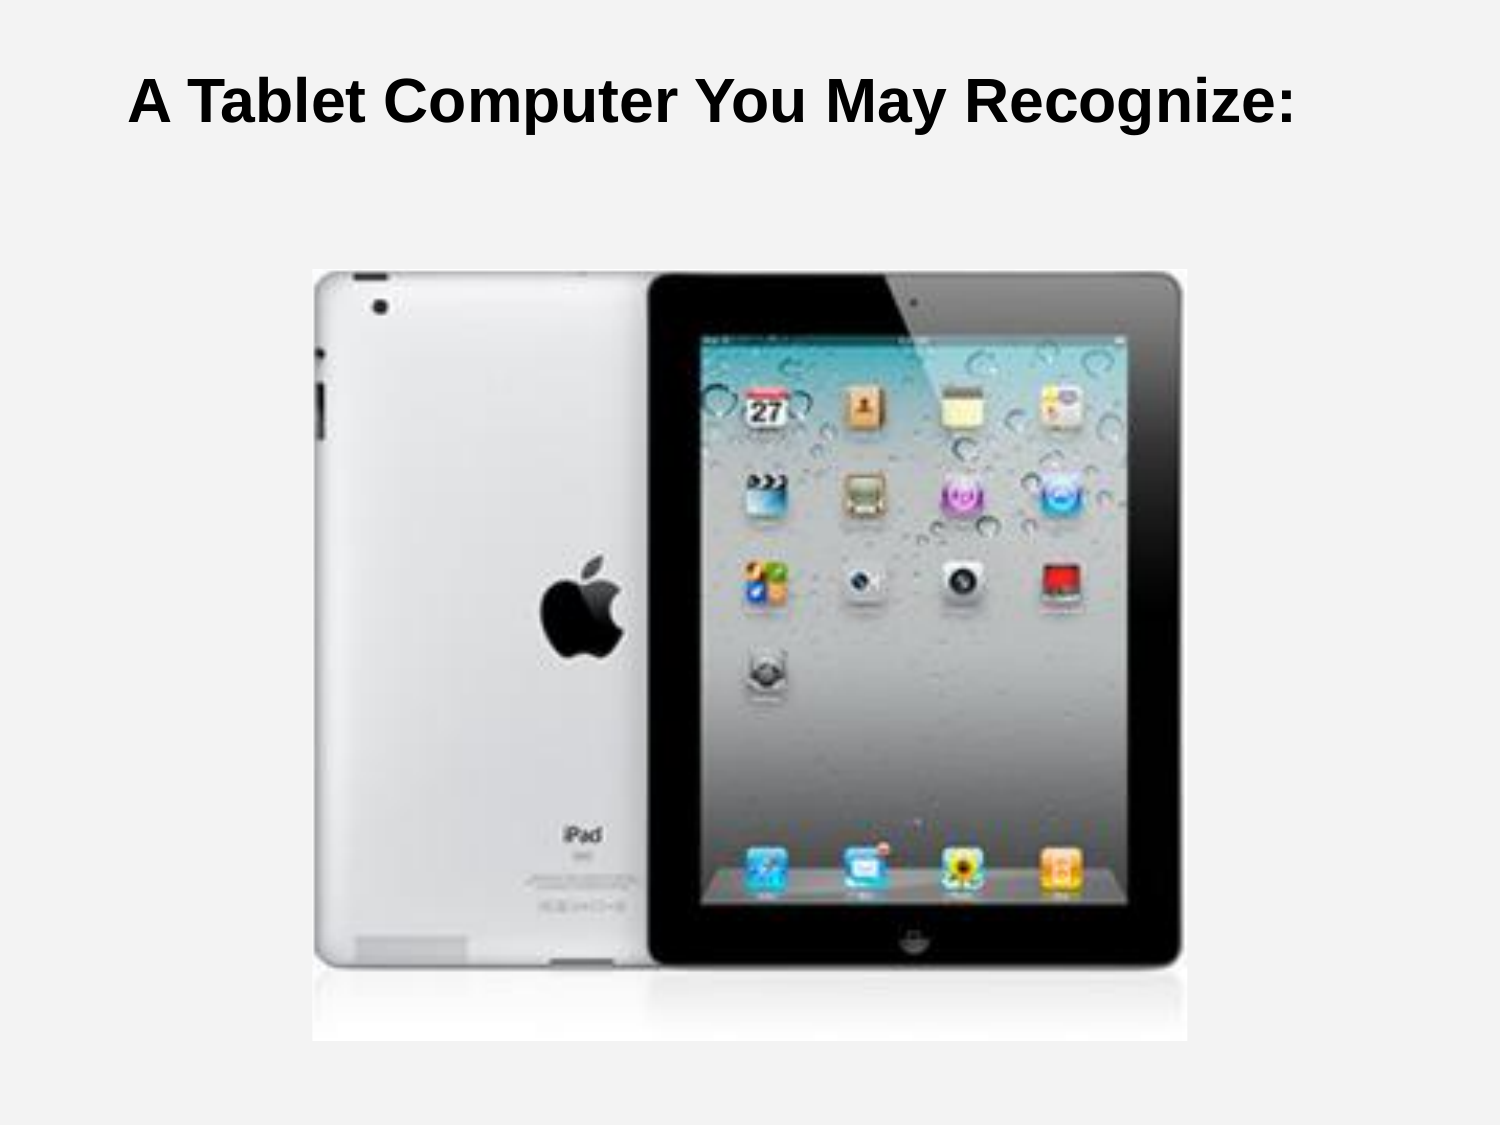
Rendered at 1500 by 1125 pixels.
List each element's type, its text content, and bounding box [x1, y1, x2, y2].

text_box [312, 269, 1188, 1041]
title A Tablet Computer You May Recognize: [75, 45, 1425, 263]
